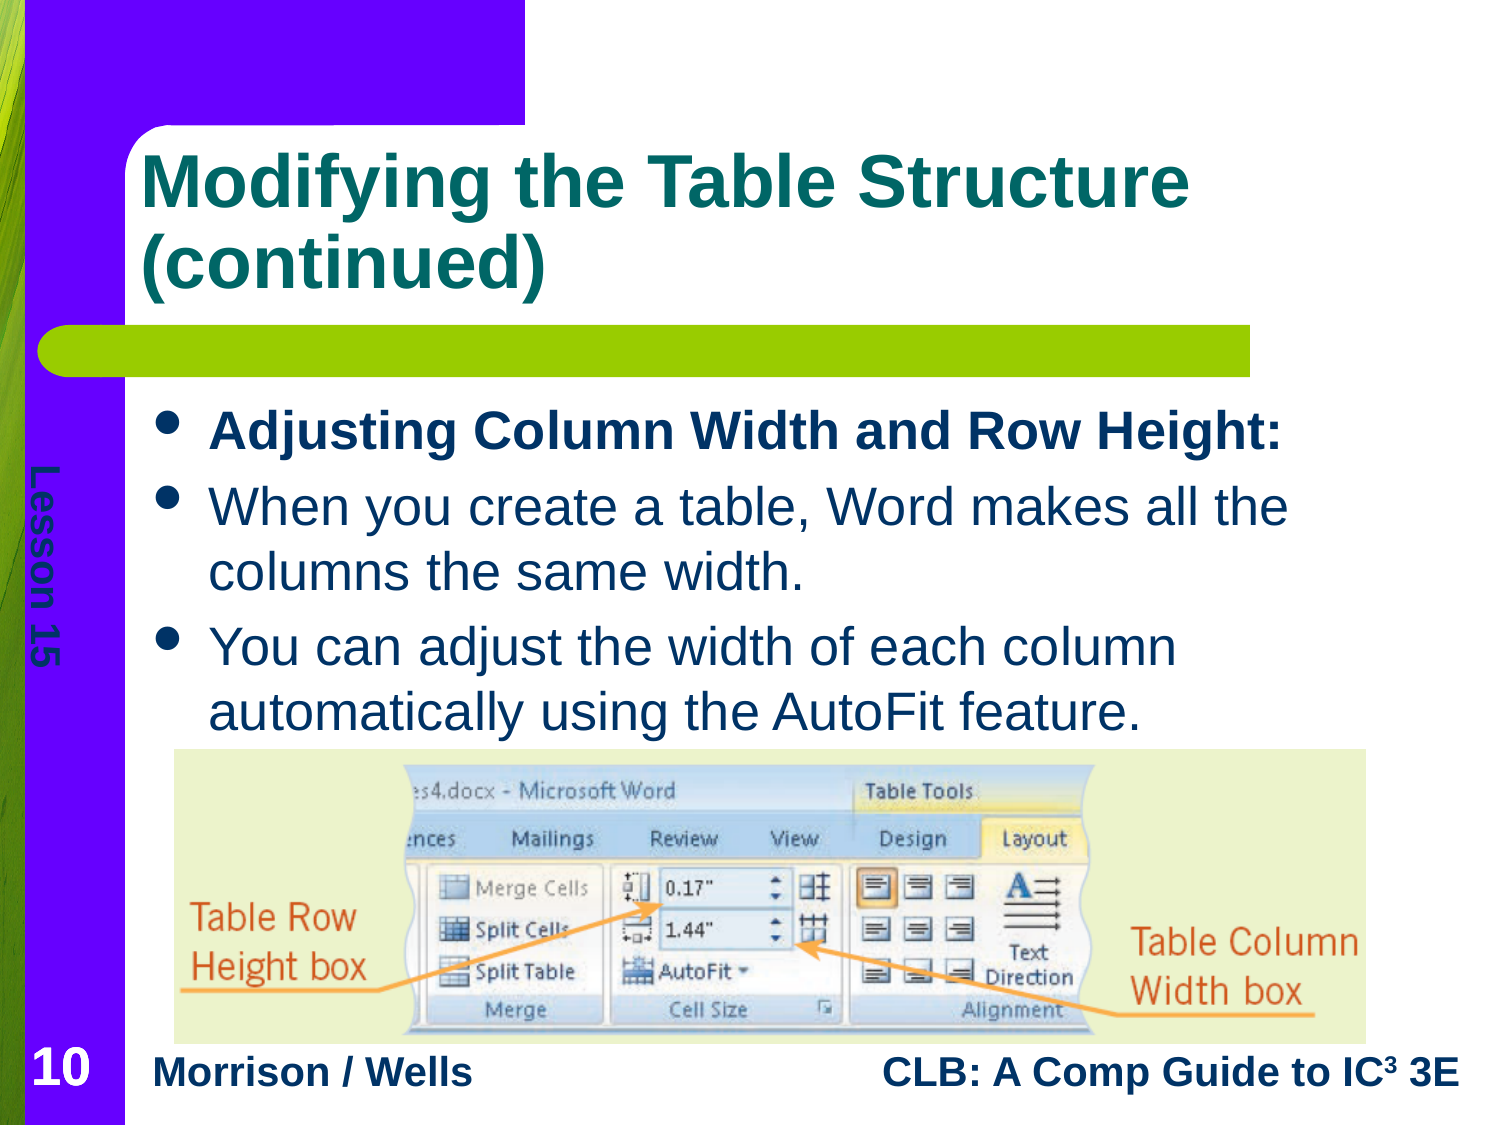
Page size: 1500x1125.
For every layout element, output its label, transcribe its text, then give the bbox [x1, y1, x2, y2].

text_box 10 [13, 1023, 111, 1105]
picture [0, 0, 25, 1125]
picture [174, 749, 1366, 1045]
title Modifying the Table Structure (continued) [124, 124, 1426, 313]
list Adjusting Column Width and Row Height: When you create a table, Word makes all the columns the same width. You can adjust the width of each column automatically using the AutoFit feature. [137, 387, 1438, 1013]
